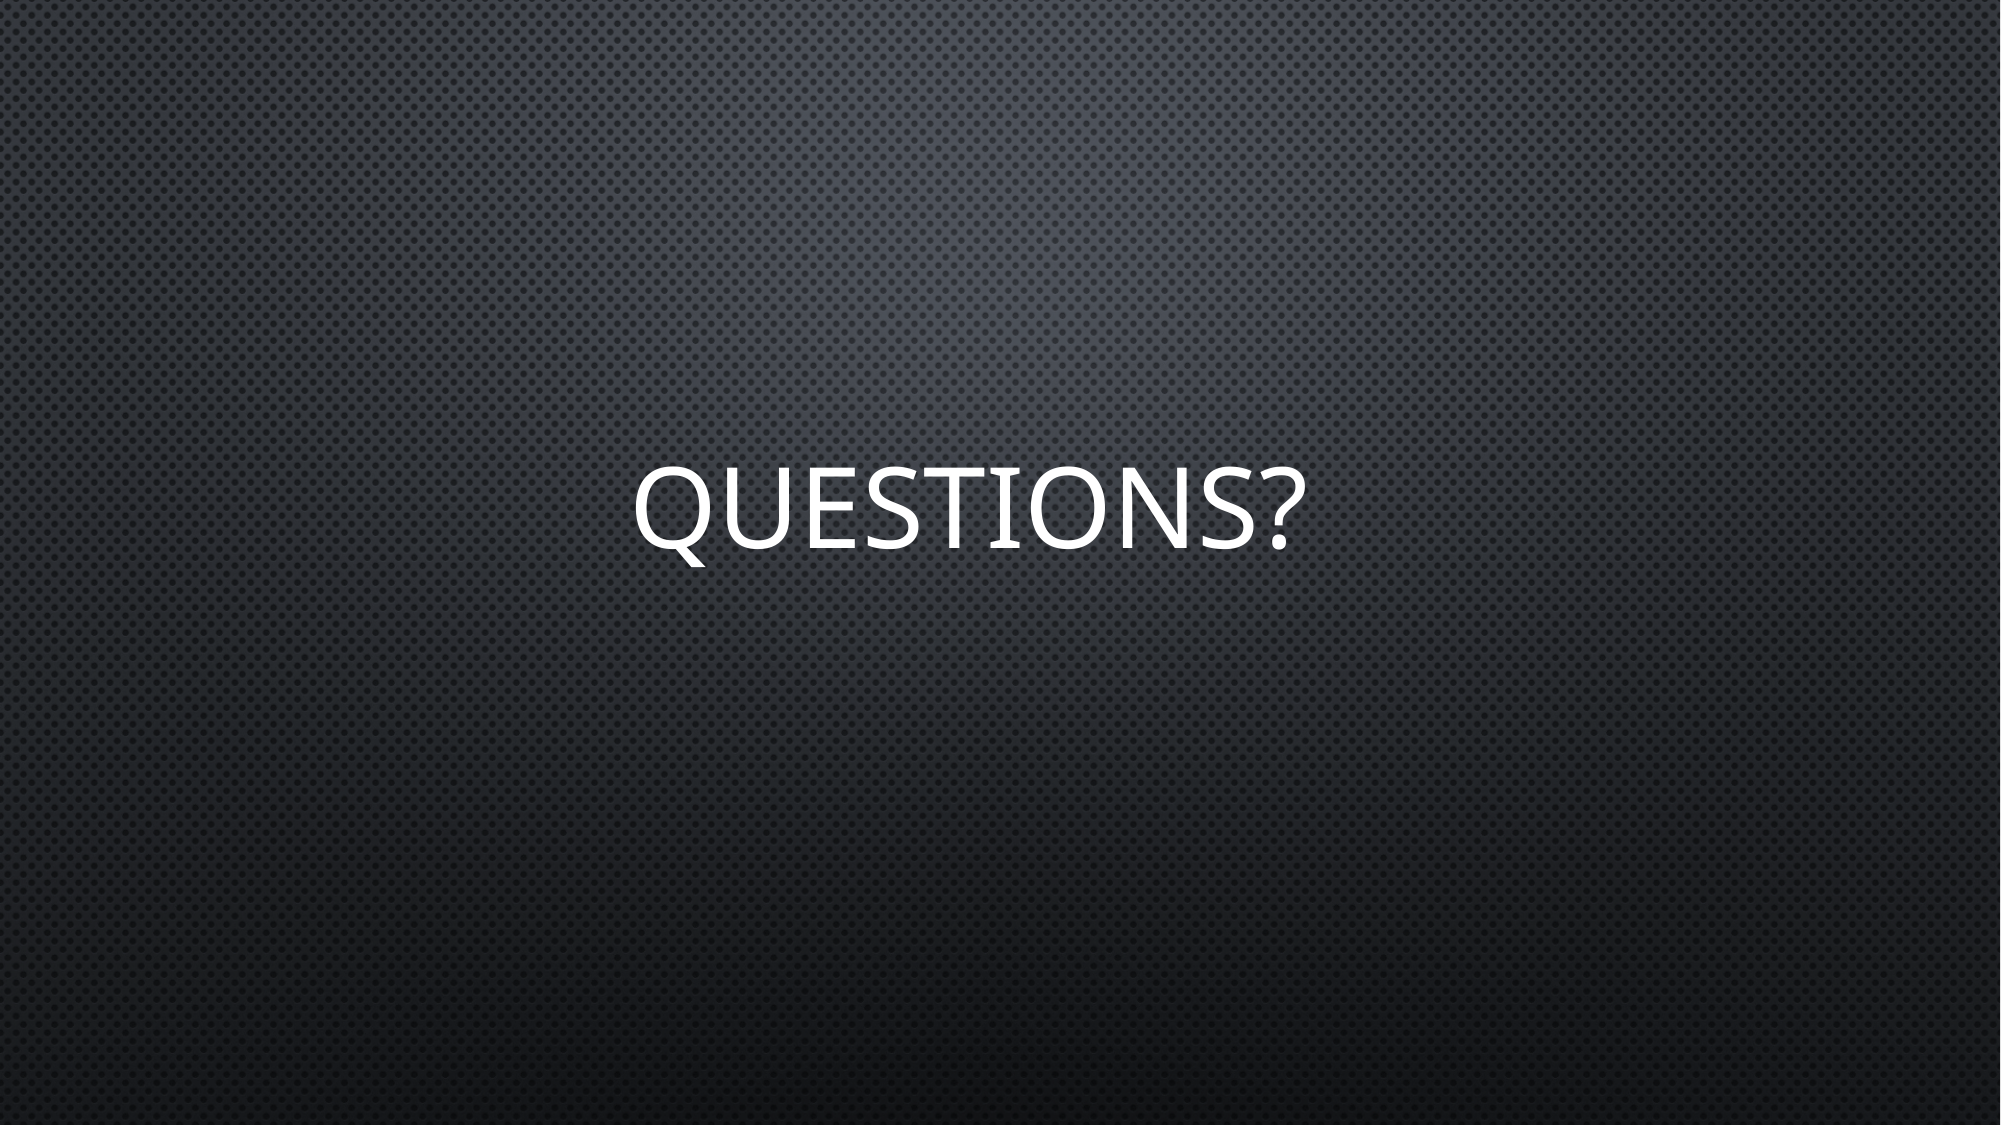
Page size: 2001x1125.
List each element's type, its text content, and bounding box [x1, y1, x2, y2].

title Questions? [156, 316, 1782, 692]
